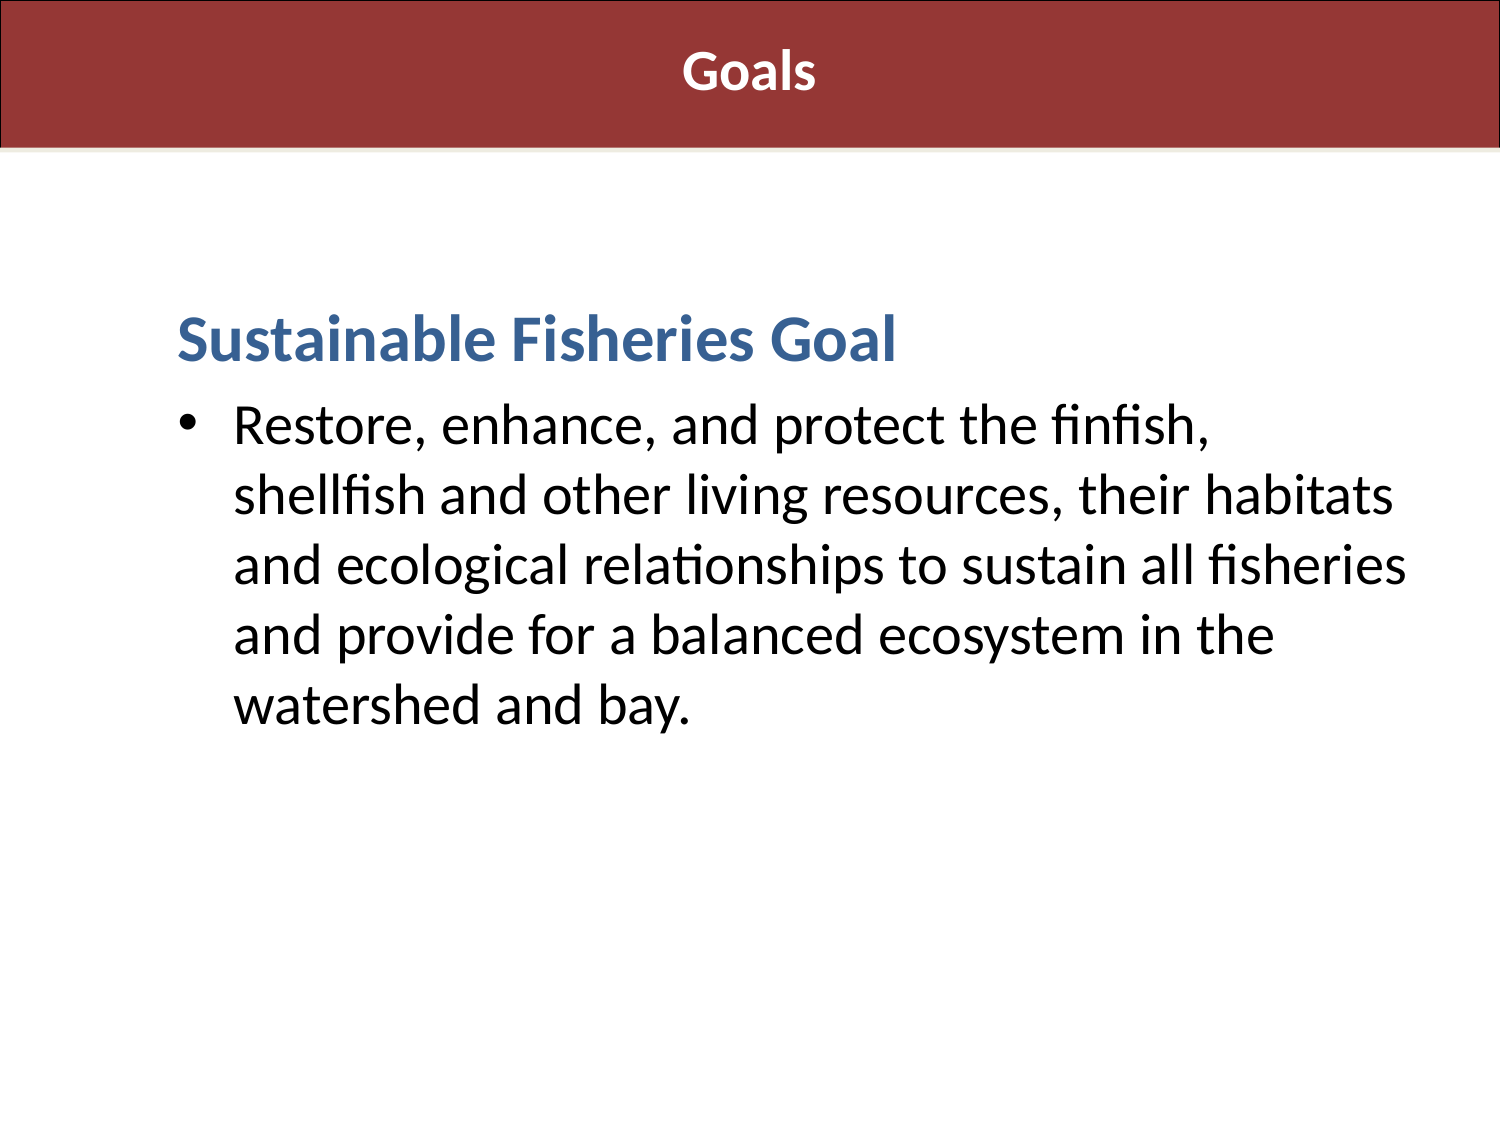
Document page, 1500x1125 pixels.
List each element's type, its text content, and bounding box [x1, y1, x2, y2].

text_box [0, 0, 1500, 151]
list Sustainable Fisheries Goal Restore, enhance, and protect the finfish, shellfish and other living resources, their habitats and ecological relationships to sustain all fisheries and provide for a balanced ecosystem in the watershed and bay. [162, 287, 1425, 900]
